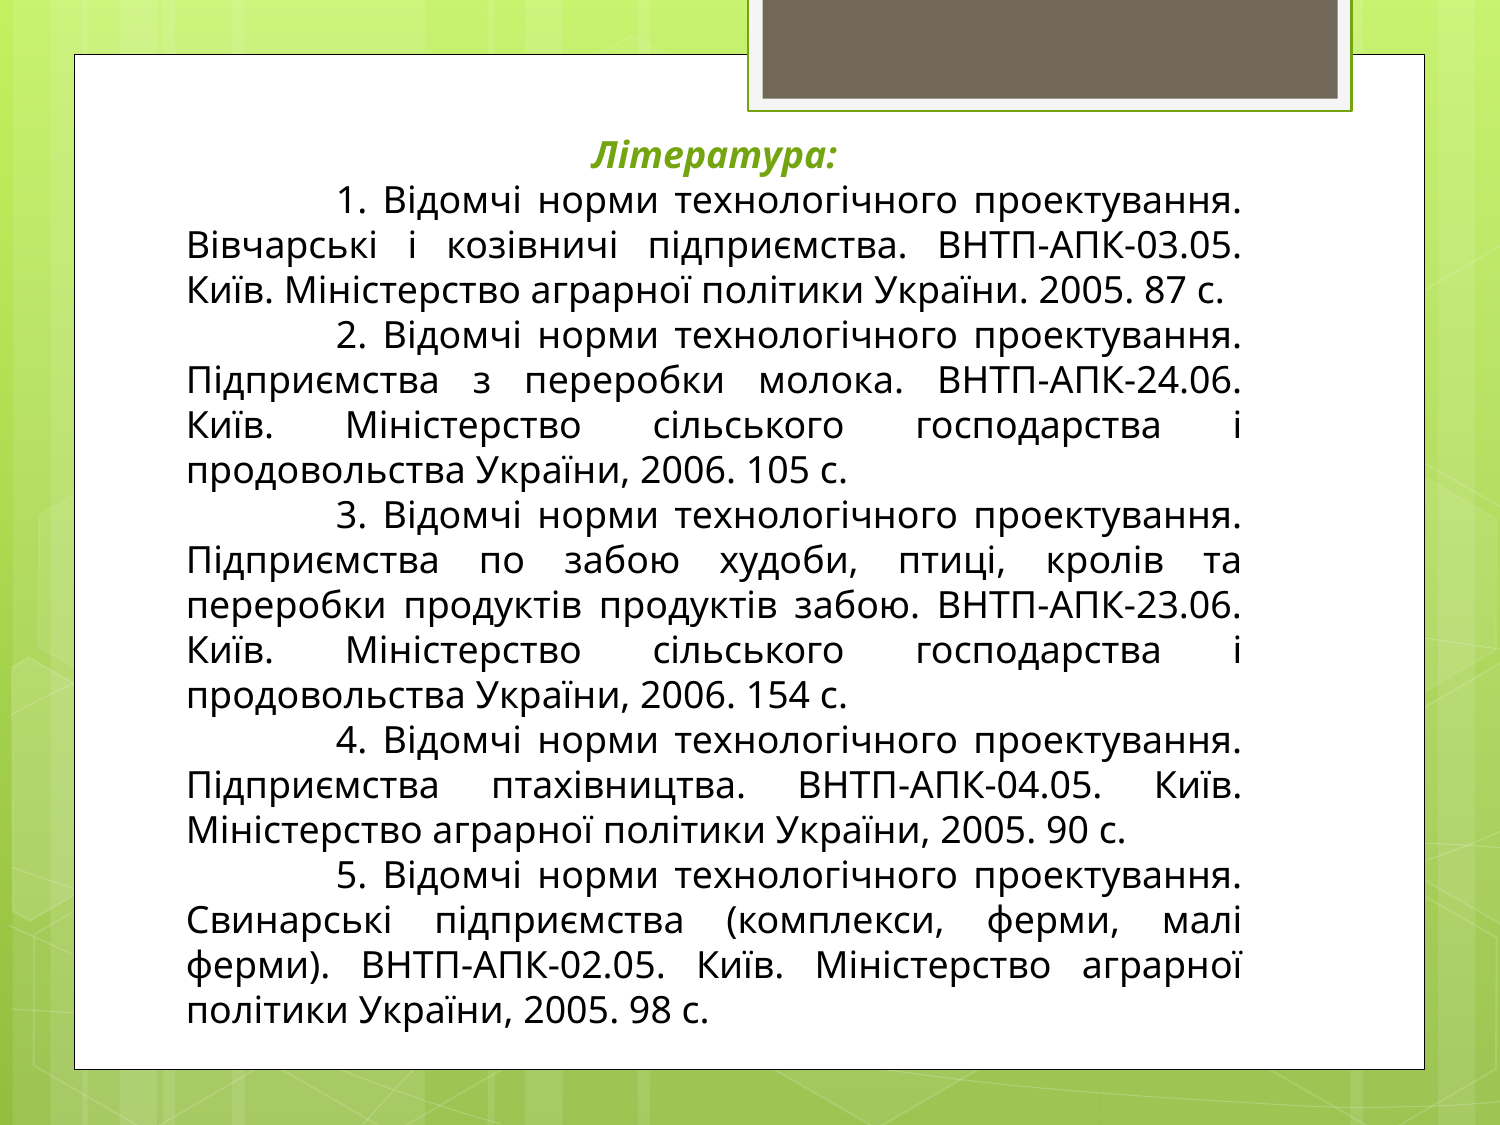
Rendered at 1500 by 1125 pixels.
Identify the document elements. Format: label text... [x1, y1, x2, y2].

text_box Література: 1. Відомчі норми технологічного проектування. Вівчарські і козівничі підприємства. ВНТП-АПК-03.05. Київ. Міністерство аграрної політики України. 2005. 87 с. 2. Відомчі норми технологічного проектування. Підприємства з переробки молока. ВНТП-АПК-24.06. Київ. Міністерство сільського господарства і продовольства України, 2006. 105 с. 3. Відомчі норми технологічного проектування. Підприємства по забою худоби, птиці, кролів та переробки продуктів продуктів забою. ВНТП-АПК-23.06. Київ. Міністерство сільського господарства і продовольства України, 2006. 154 с. 4. Відомчі норми технологічного проектування. Підприємства птахівництва. ВНТП-АПК-04.05. Київ. Міністерство аграрної політики України, 2005. 90 с. 5. Відомчі норми технологічного проектування. Свинарські підприємства (комплекси, ферми, малі ферми). ВНТП-АПК-02.05. Київ. Міністерство аграрної політики України, 2005. 98 с. [171, 123, 1258, 1083]
